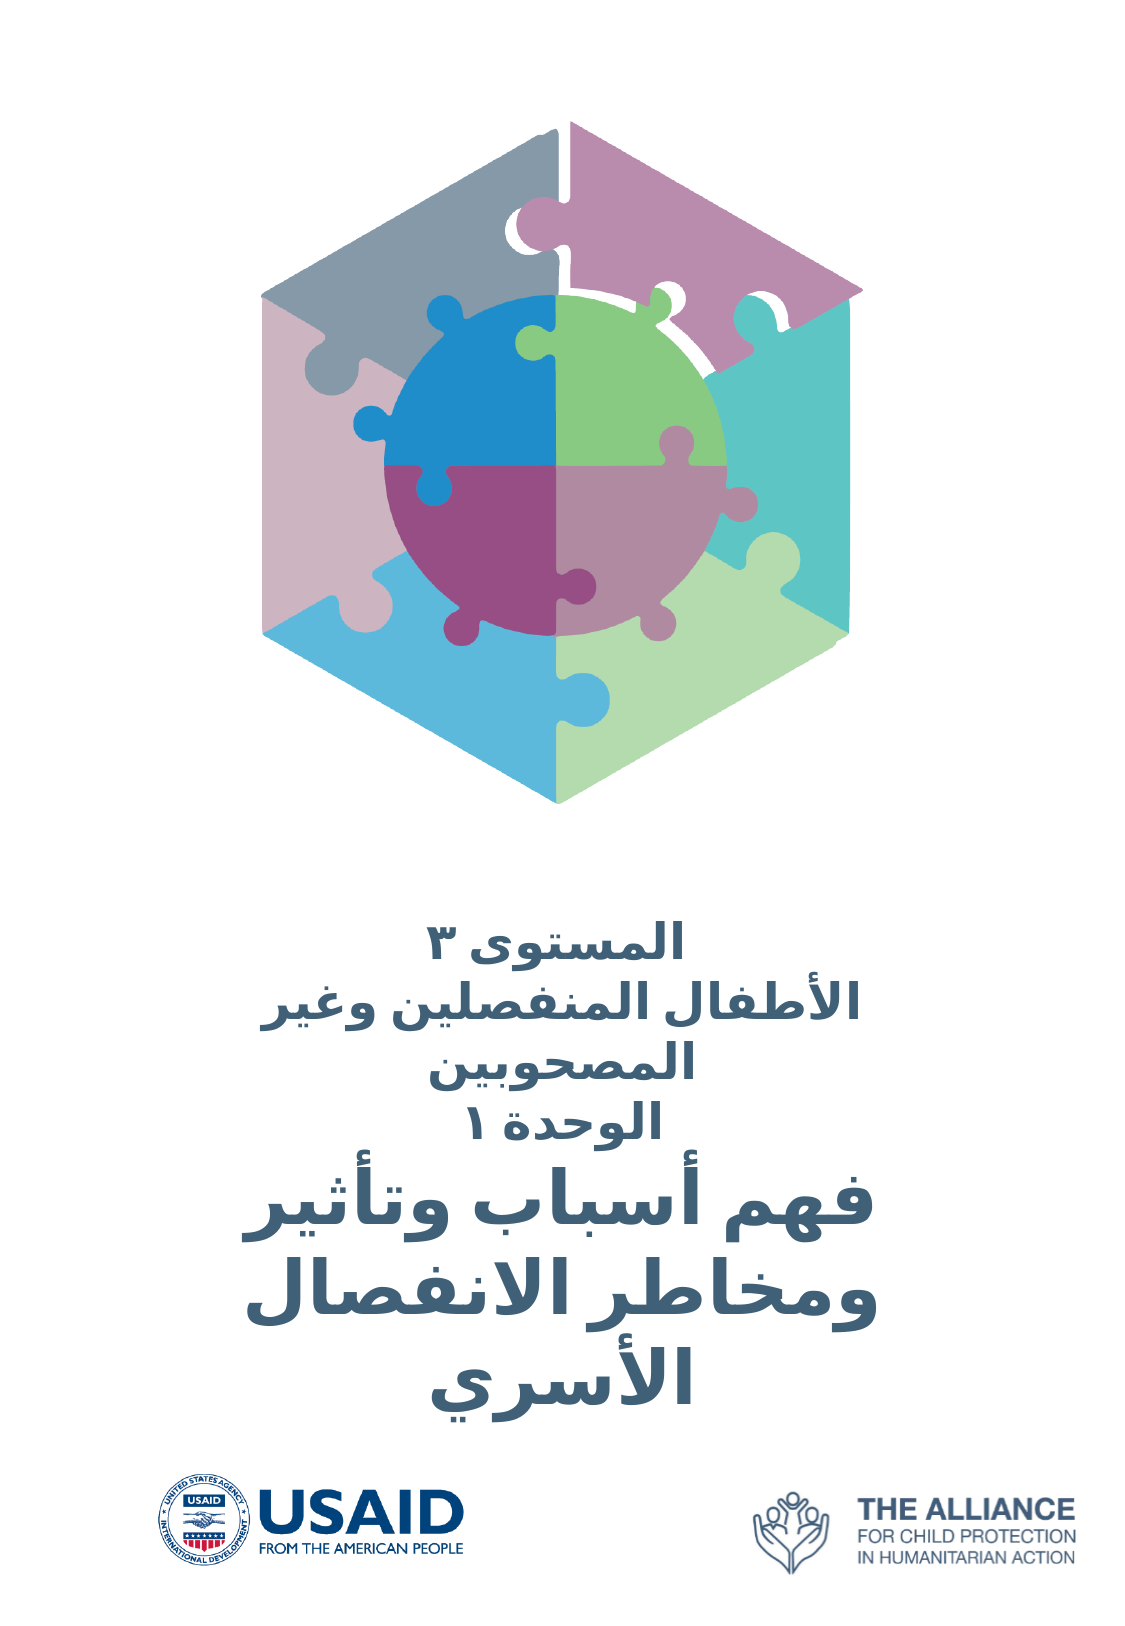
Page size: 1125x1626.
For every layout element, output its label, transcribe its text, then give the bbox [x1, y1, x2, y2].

picture [115, 1446, 506, 1597]
text_box المستوى ٣ الأطفال المنفصلين وغير المصحوبين الوحدة ١ فهم أسباب وتأثير ومخاطر الانفصال الأسري [112, 901, 1013, 1427]
picture [261, 120, 864, 805]
picture [737, 1479, 1085, 1583]
